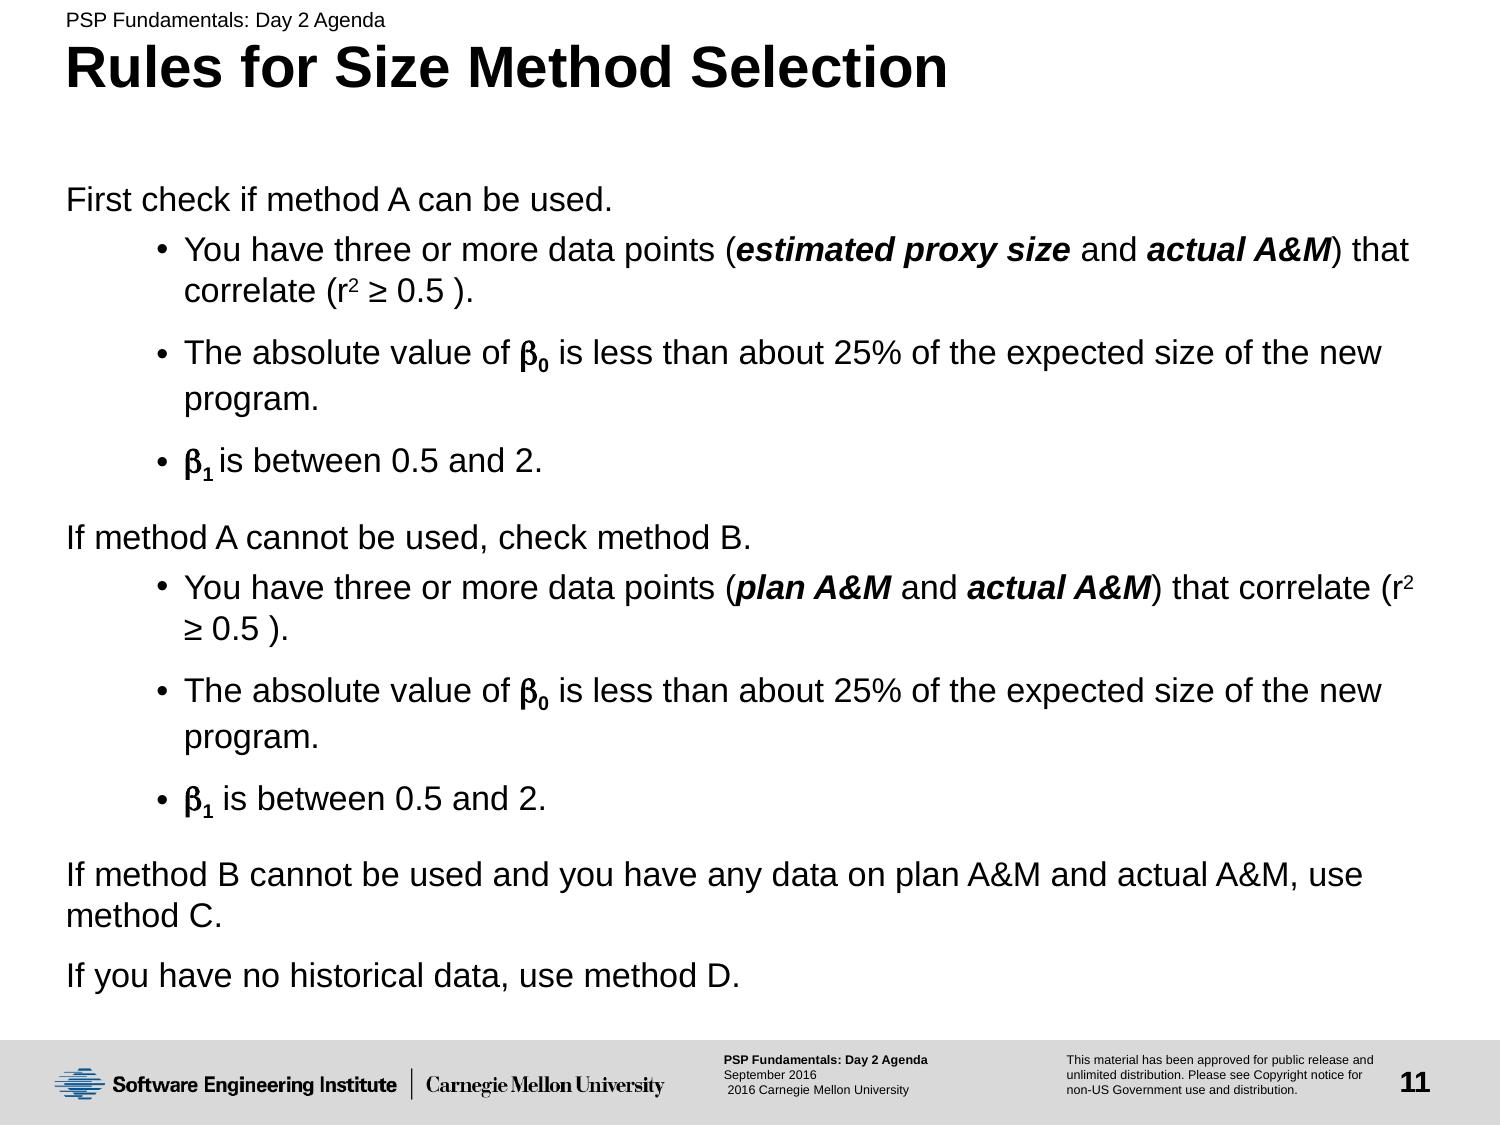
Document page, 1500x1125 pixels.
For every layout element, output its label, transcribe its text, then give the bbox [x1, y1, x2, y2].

picture [46, 1061, 673, 1104]
list First check if method A can be used. You have three or more data points (estimated proxy size and actual A&M) that correlate (r2 ≥ 0.5 ). The absolute value of b0 is less than about 25% of the expected size of the new program. b1 is between 0.5 and 2. If method A cannot be used, check method B. You have three or more data points (plan A&M and actual A&M) that correlate (r2 ≥ 0.5 ). The absolute value of b0 is less than about 25% of the expected size of the new program. b1 is between 0.5 and 2. If method B cannot be used and you have any data on plan A&M and actual A&M, use method C. If you have no historical data, use method D. [65, 177, 1431, 1000]
title Rules for Size Method Selection [65, 37, 1430, 148]
